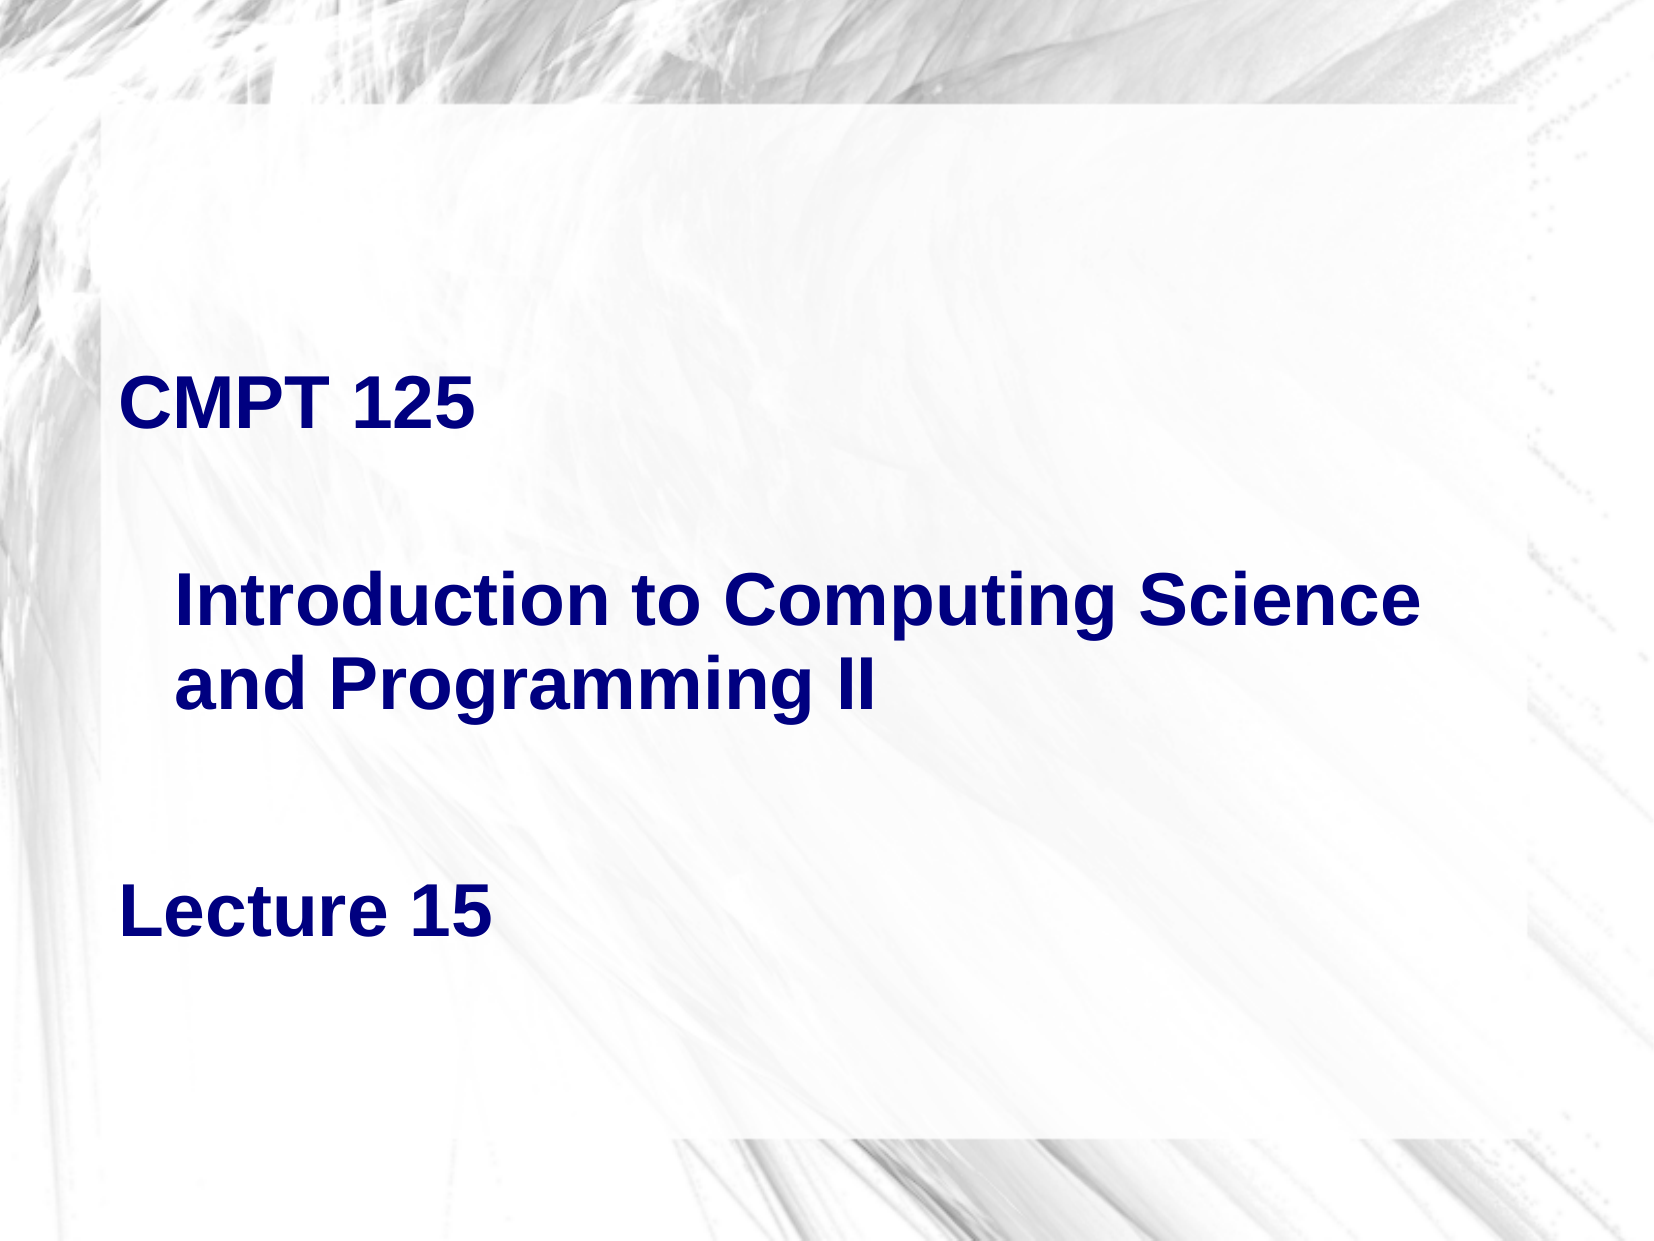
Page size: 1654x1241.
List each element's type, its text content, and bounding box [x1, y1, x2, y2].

list CMPT 125 Introduction to Computing Science and Programming II Lecture 15 [118, 236, 1571, 1171]
picture [0, 0, 1654, 1241]
